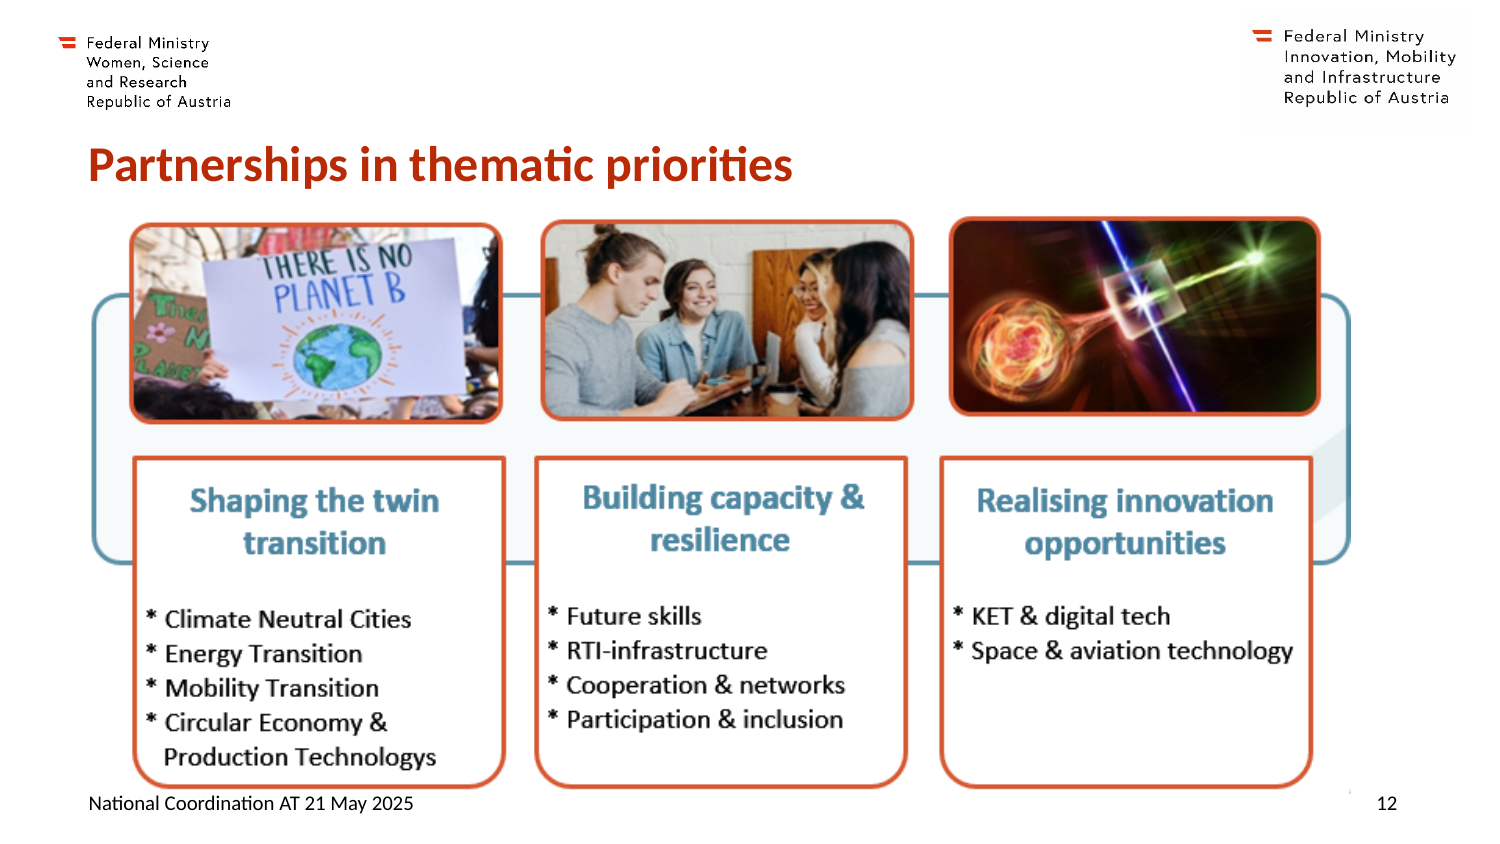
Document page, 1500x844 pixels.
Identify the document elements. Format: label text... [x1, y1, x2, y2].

footer National Coordination AT 21 May 2025 [88, 794, 1217, 819]
picture [58, 33, 325, 116]
title Partnerships in thematic priorities [88, 129, 1398, 201]
picture [70, 204, 1351, 794]
picture [1239, 14, 1469, 130]
slide_number 12 [1239, 785, 1398, 819]
